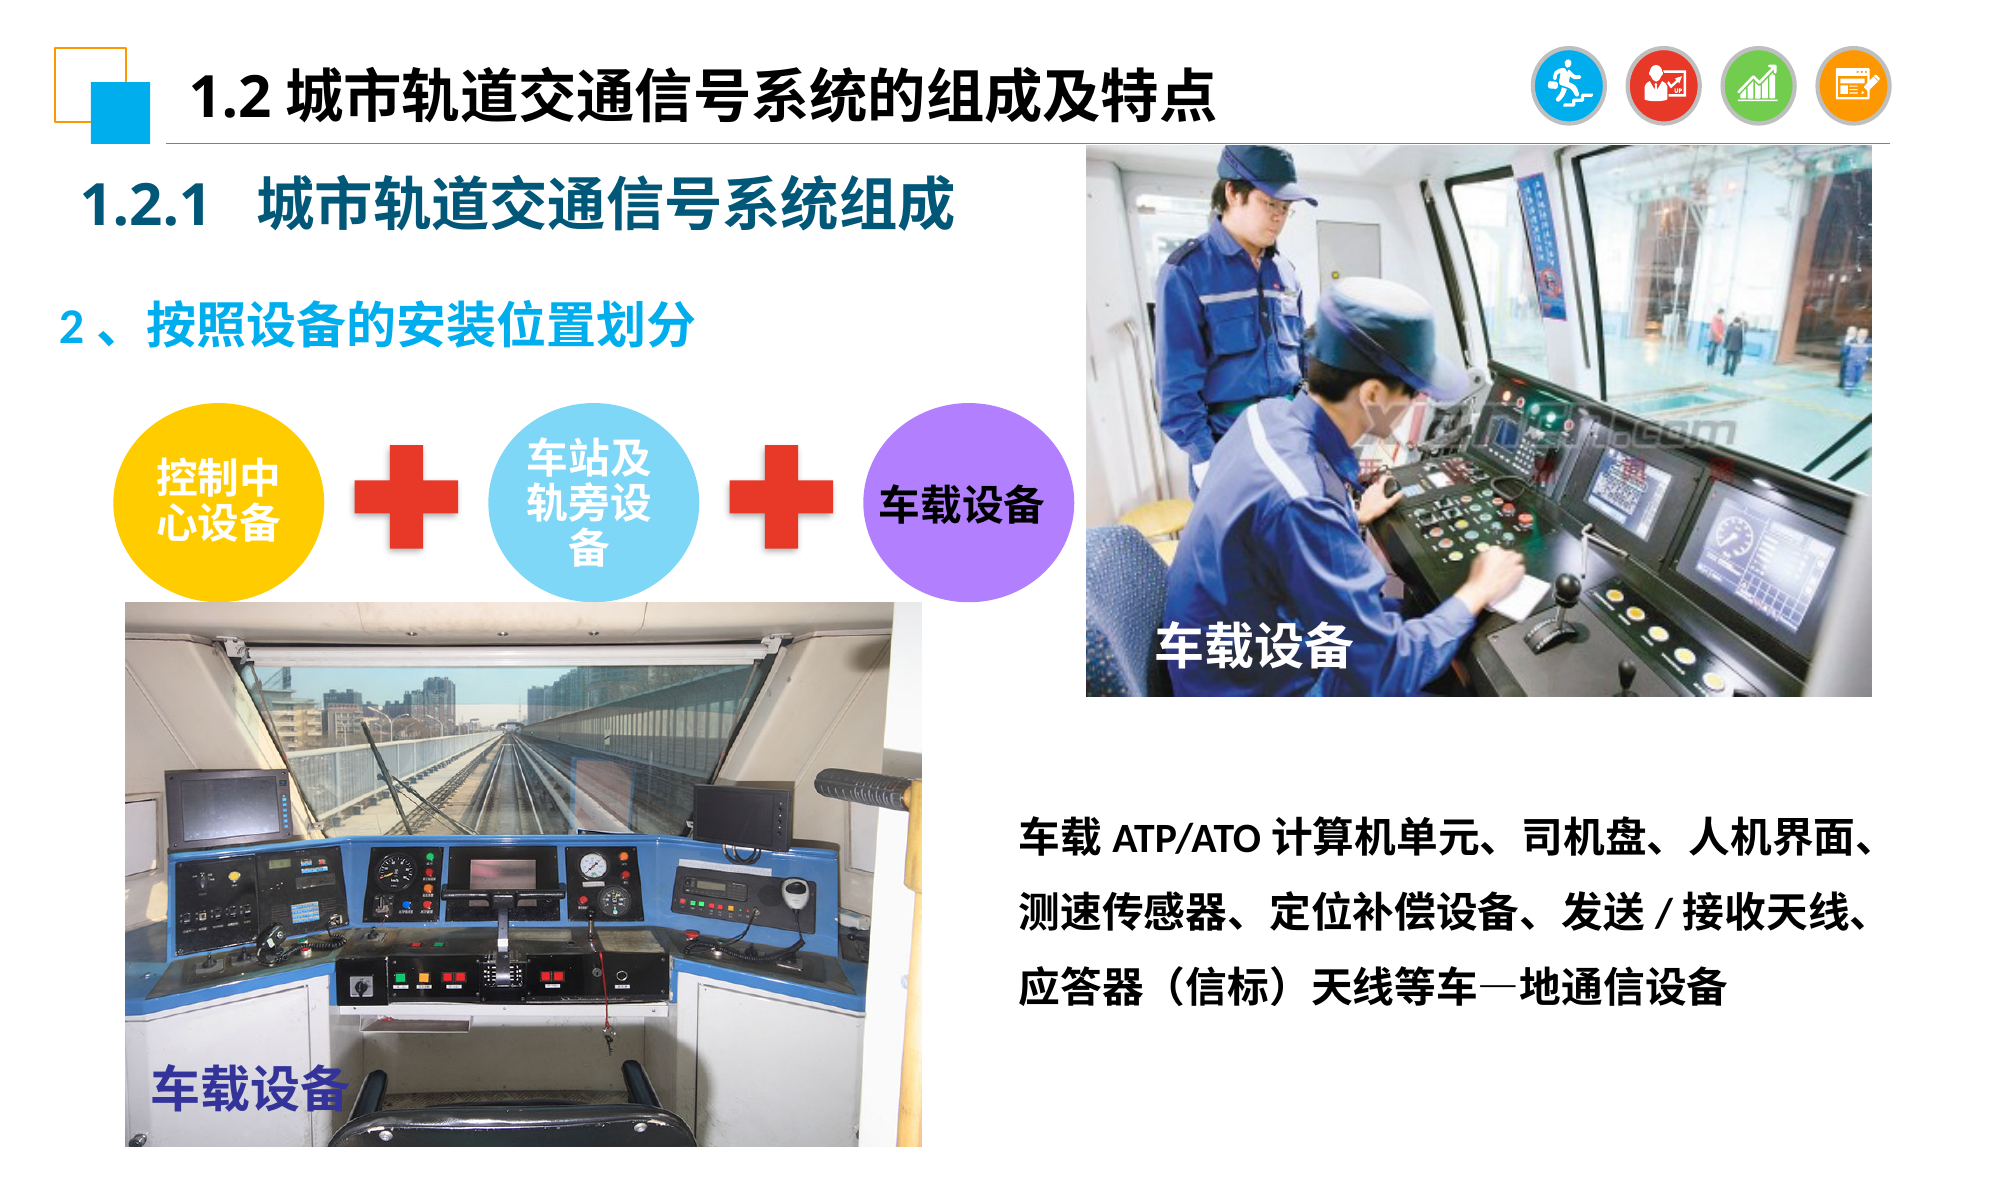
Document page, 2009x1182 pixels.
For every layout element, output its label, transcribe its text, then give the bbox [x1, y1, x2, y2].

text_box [1085, 145, 1872, 697]
text_box [354, 445, 459, 549]
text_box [488, 402, 700, 600]
text_box 车载ATP/ATO计算机单元、司机盘、人机界面、测速传感器、定位补偿设备、发送/接收天线、应答器（信标）天线等车—地通信设备 [1003, 778, 1872, 1018]
text_box 1.2.1 城市轨道交通信号系统组成 [59, 157, 977, 248]
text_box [124, 602, 923, 1147]
text_box 1.2城市轨道交通信号系统的组成及特点 [173, 51, 1233, 137]
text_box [863, 402, 1075, 603]
text_box [729, 445, 834, 549]
text_box 2、按照设备的安装位置划分 [0, 286, 782, 362]
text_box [113, 402, 325, 603]
